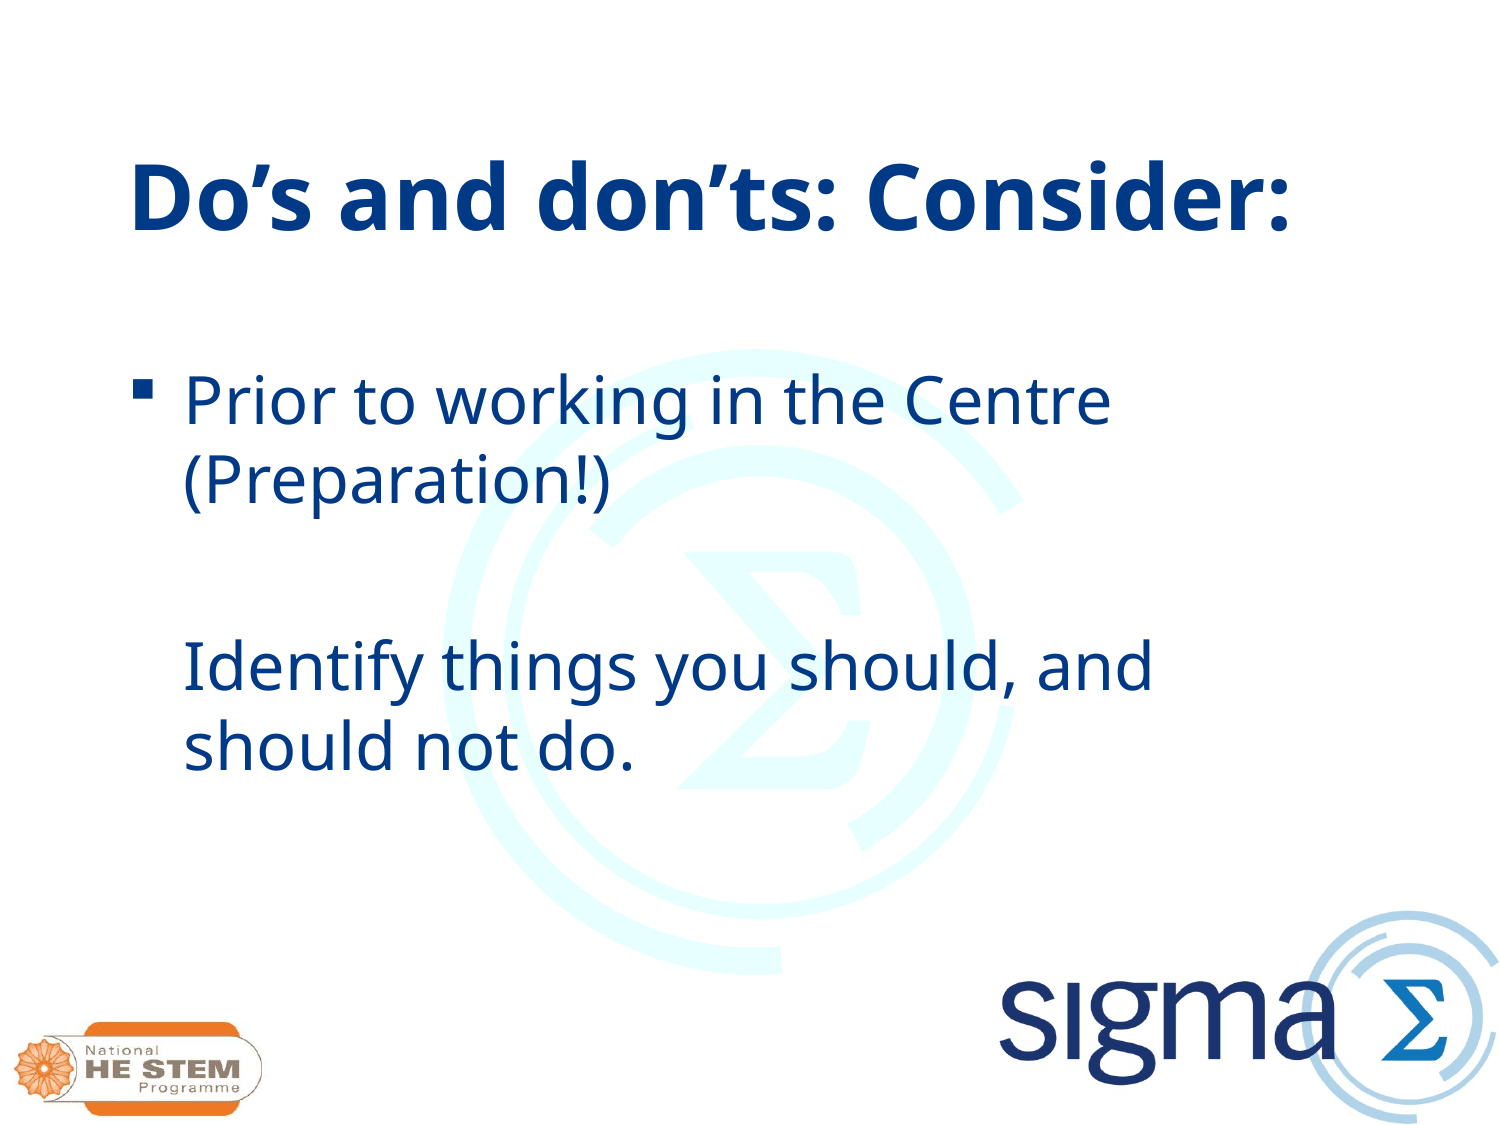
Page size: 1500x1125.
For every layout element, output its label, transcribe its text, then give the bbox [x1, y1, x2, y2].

list Prior to working in the Centre (Preparation!) Identify things you should, and should not do. [112, 349, 1388, 988]
picture [0, 1008, 282, 1125]
picture [998, 909, 1500, 1125]
title Do’s and don’ts: Consider: [112, 99, 1388, 288]
